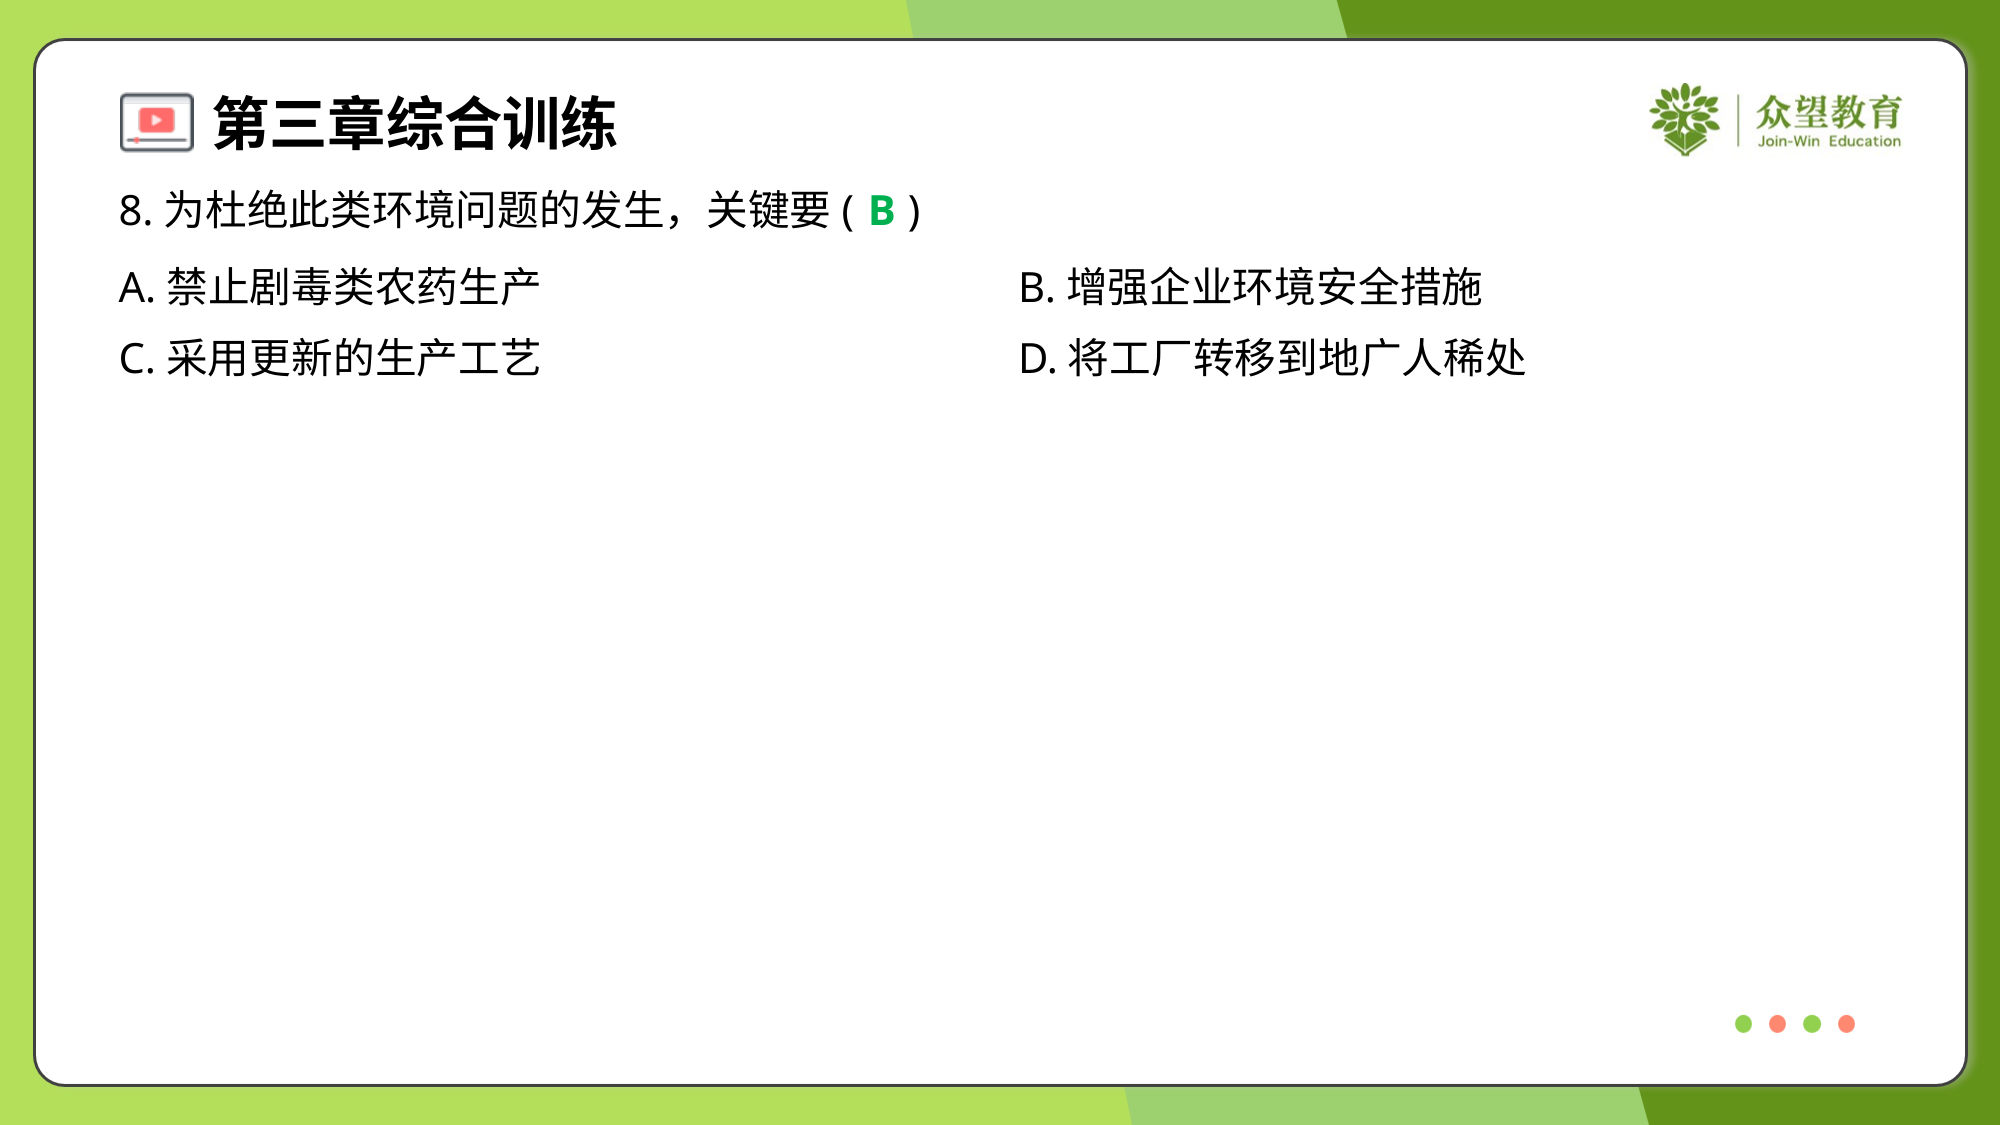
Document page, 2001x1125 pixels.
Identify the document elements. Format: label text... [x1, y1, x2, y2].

text_box 8.为杜绝此类环境问题的发生，关键要( ) [118, 158, 852, 226]
text_box A.禁止剧毒类农药生产 B.增强企业环境安全措施 C.采用更新的生产工艺 D.将工厂转移到地广人稀处 [118, 235, 1883, 374]
text_box B [852, 158, 912, 226]
text_box 8.为杜绝此类环境问题的发生，关键要( ) [912, 158, 1883, 226]
picture [0, 0, 2000, 1125]
